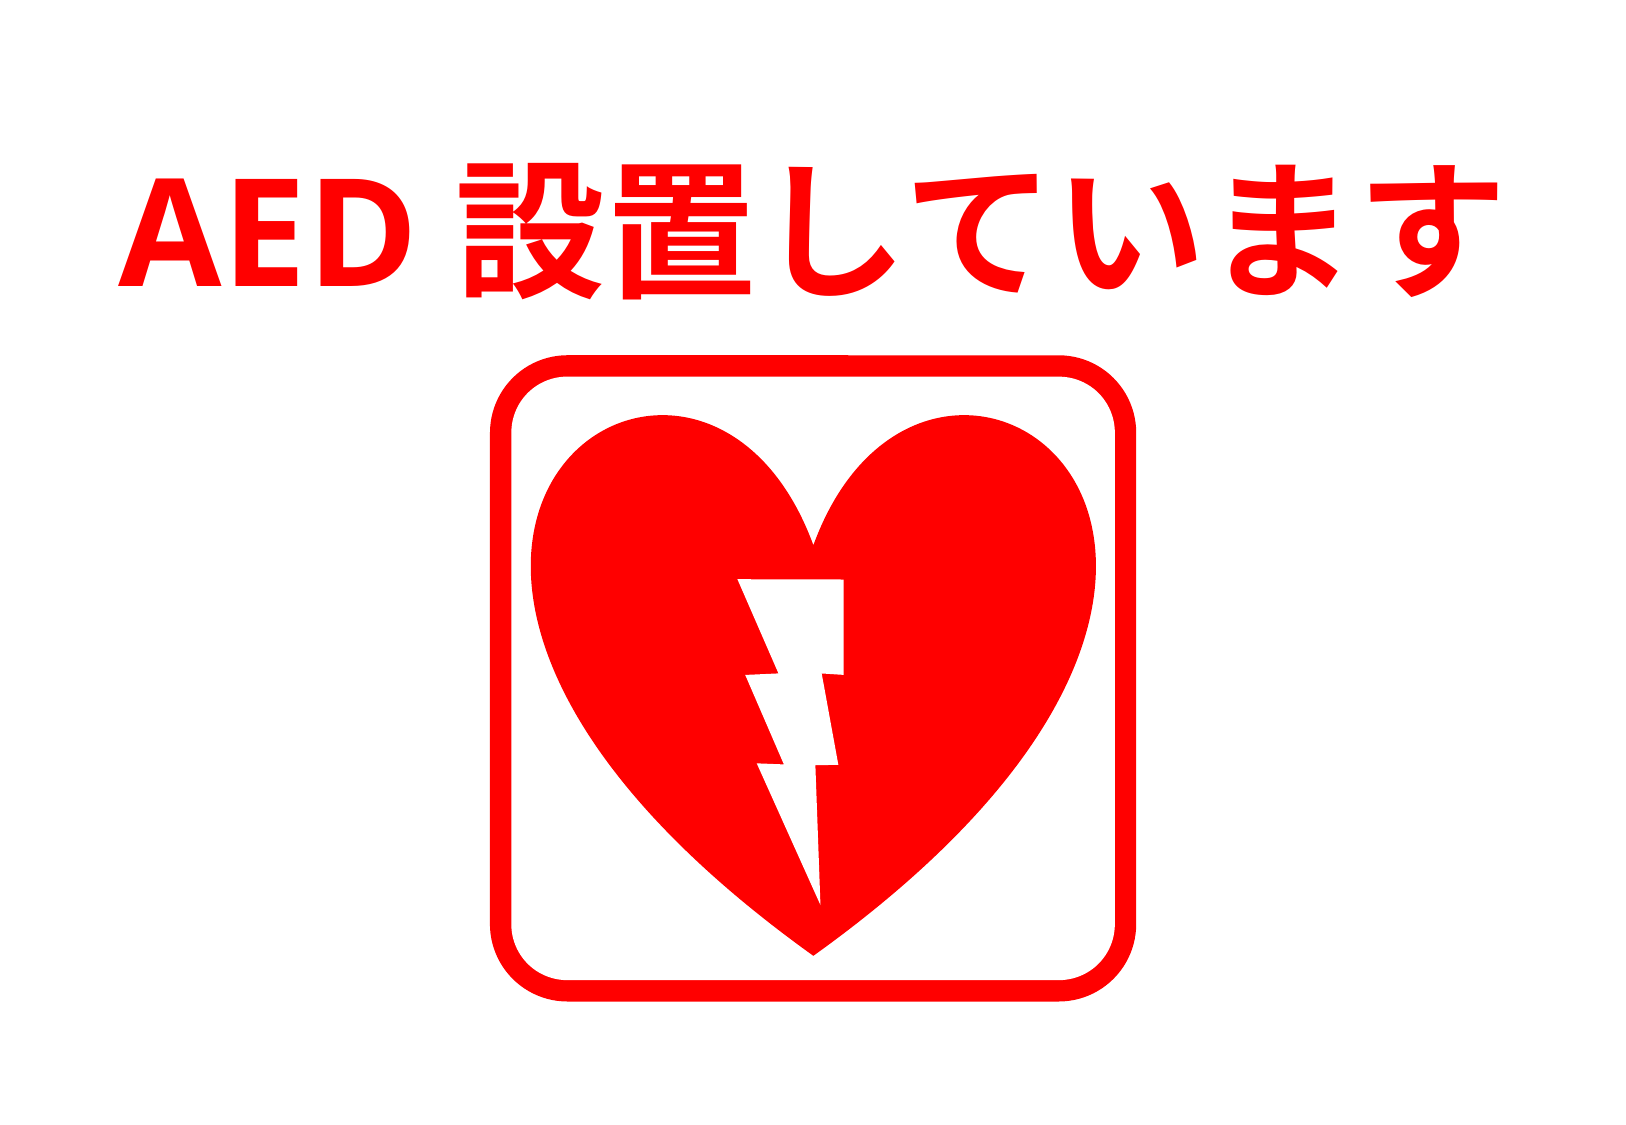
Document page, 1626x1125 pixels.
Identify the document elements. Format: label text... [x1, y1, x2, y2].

text_box AED設置しています [0, 128, 1625, 324]
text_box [489, 355, 1137, 1002]
